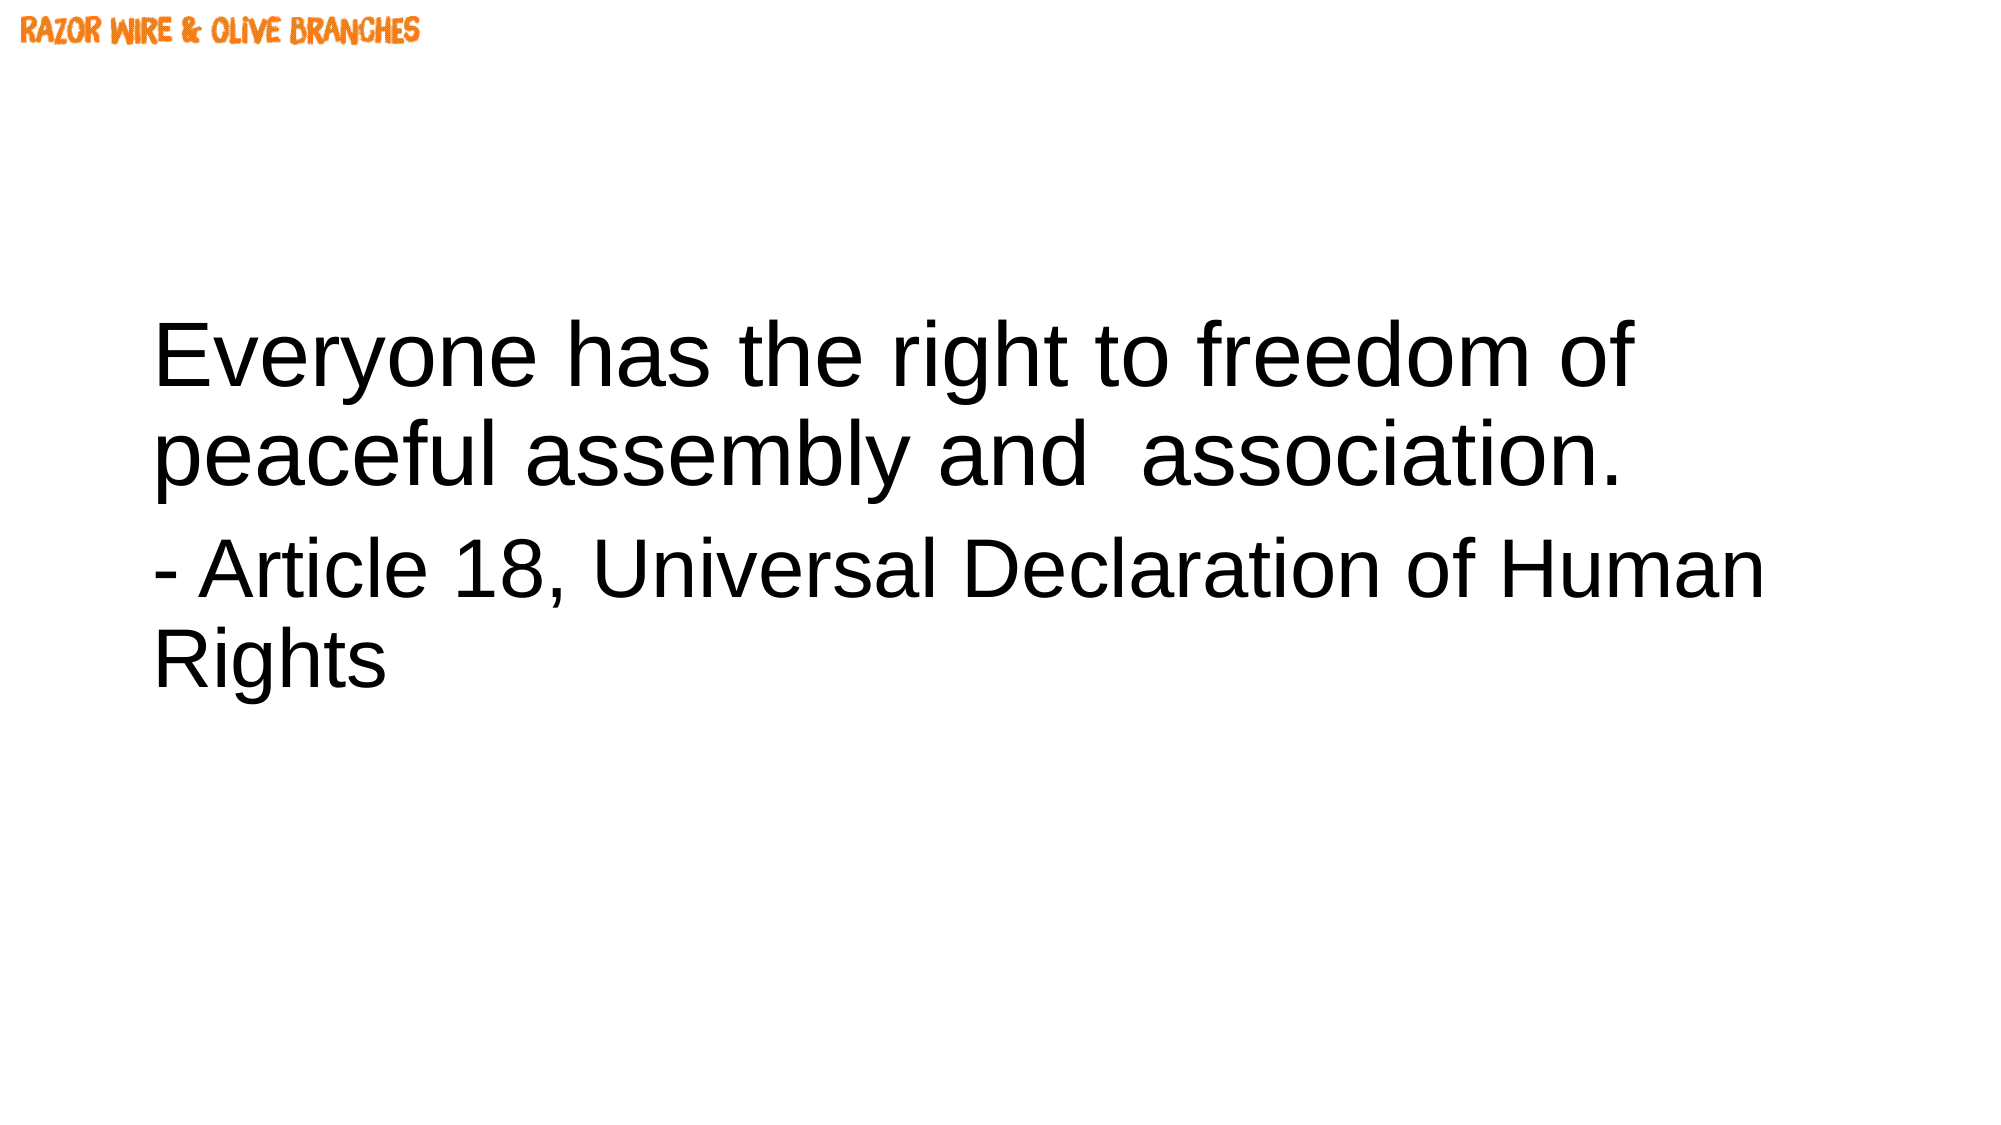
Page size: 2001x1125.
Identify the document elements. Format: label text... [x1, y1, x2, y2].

list Everyone has the right to freedom of peaceful assembly and association. - Article 18, Universal Declaration of Human Rights [137, 299, 1863, 1014]
